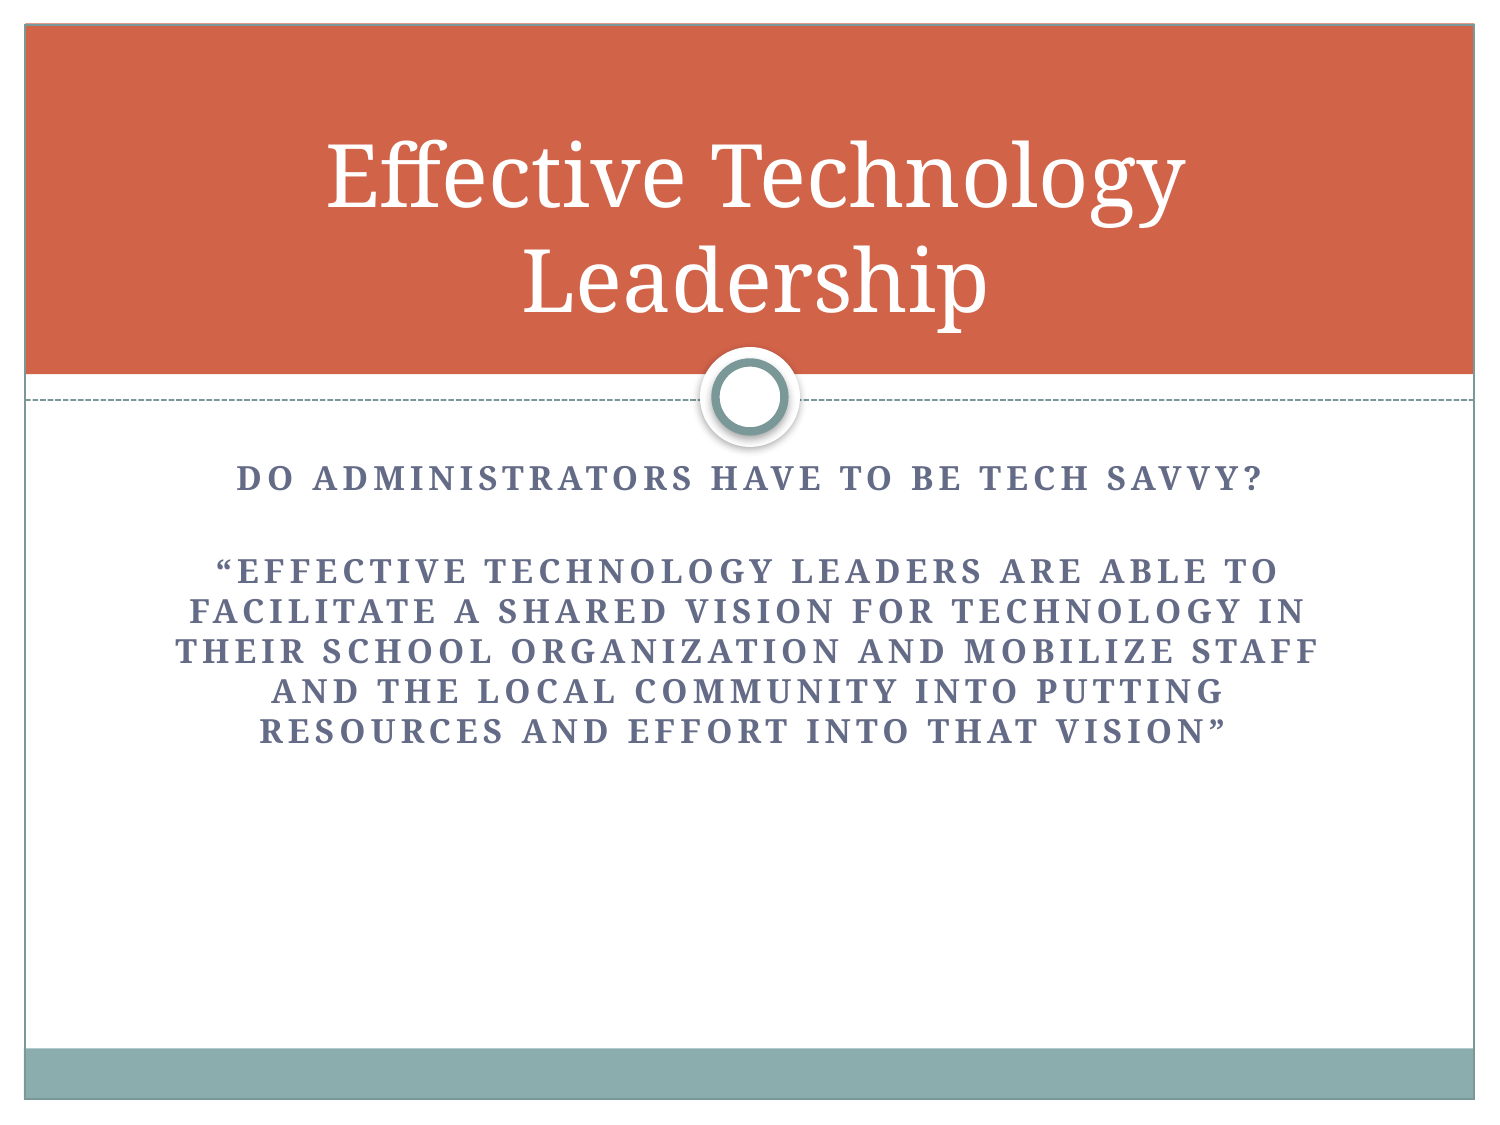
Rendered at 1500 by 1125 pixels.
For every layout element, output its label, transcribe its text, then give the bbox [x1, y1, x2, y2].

list Do administrators have to be tech savvy? “Effective technology leaders are able to Facilitate a shared vision for technology in their school organization and mobilize staff and the local community into putting resources and effort into that vision” (web 2.0 new tools, new schools) [150, 450, 1350, 950]
title Effective Technology Leadership [118, 87, 1394, 338]
